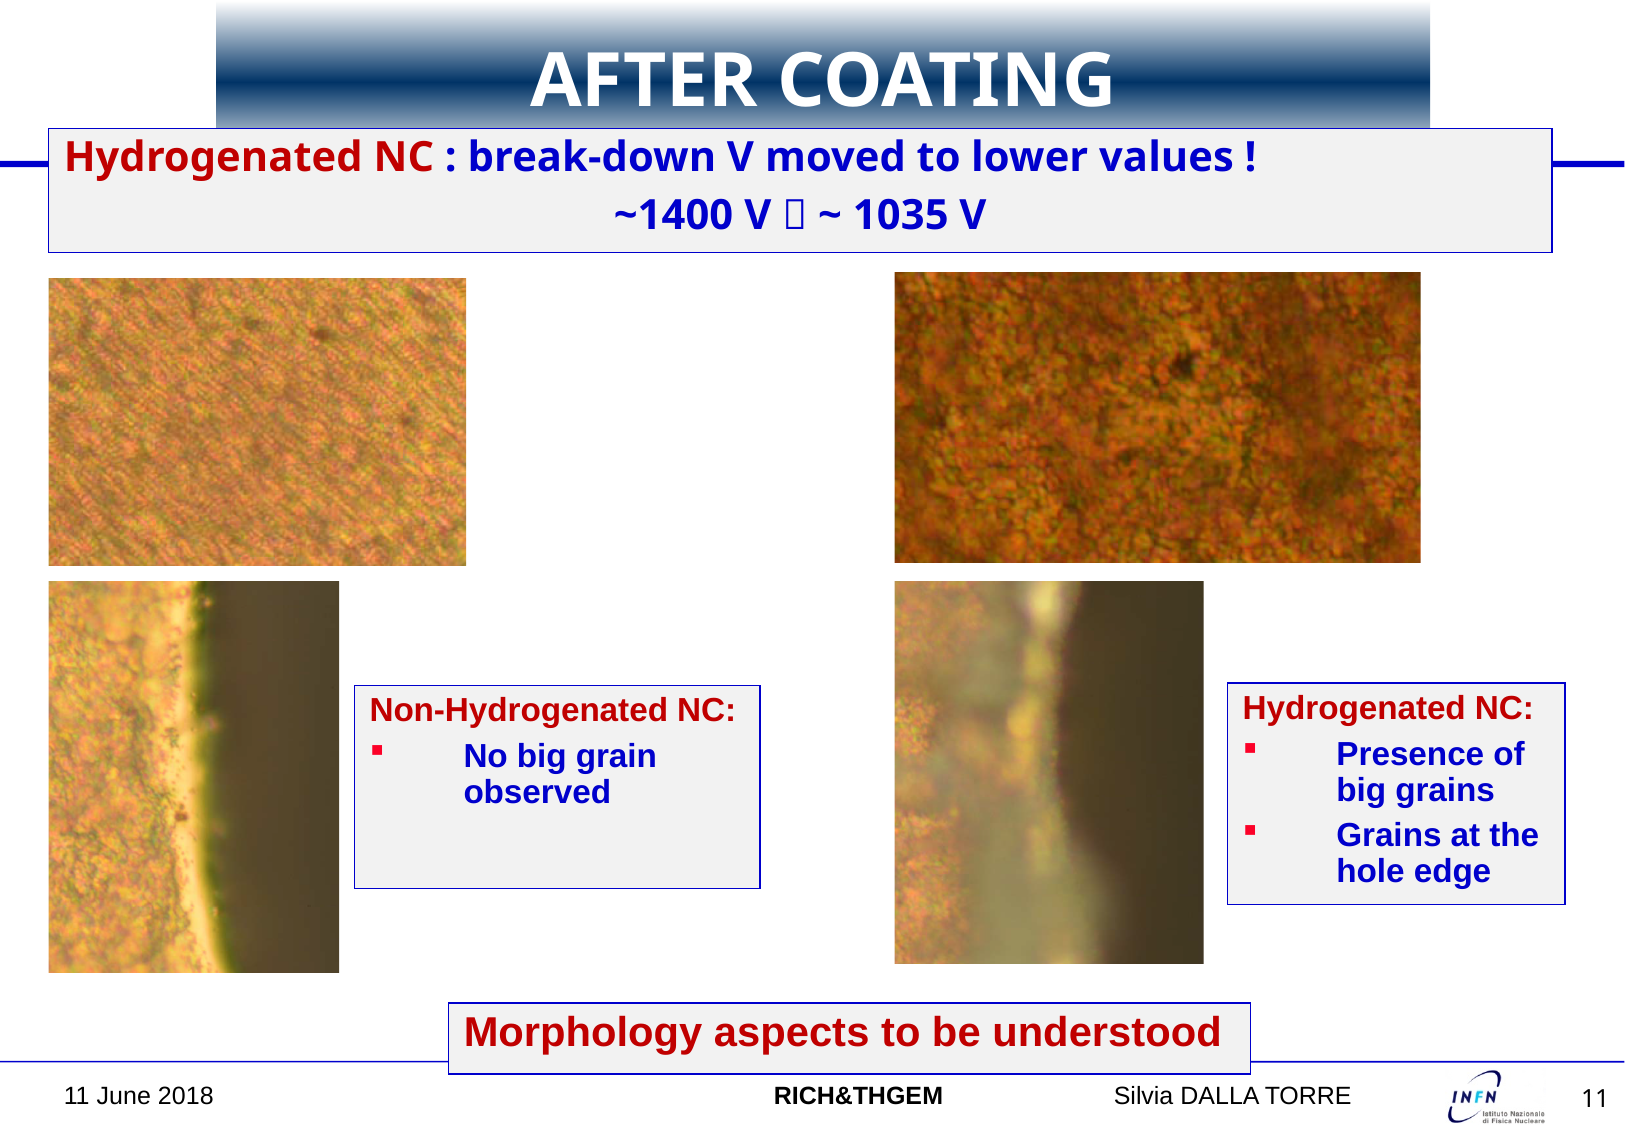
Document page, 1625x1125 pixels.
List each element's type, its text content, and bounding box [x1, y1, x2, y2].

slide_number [48, 1095, 1431, 1125]
picture [48, 277, 467, 566]
text_box Hydrogenated NC: Presence of big grains Grains at the hole edge [1227, 682, 1565, 905]
picture [894, 272, 1421, 564]
picture [48, 580, 340, 973]
text_box Morphology aspects to be understood [448, 1003, 1251, 1074]
title AFTER COATING [216, 1, 1431, 128]
text_box Hydrogenated NC : break-down V moved to lower values ! ~1400 V  ~ 1035 V [48, 128, 1552, 253]
picture [1445, 1068, 1546, 1125]
text_box Non-Hydrogenated NC: No big grain observed [354, 685, 760, 889]
picture [894, 581, 1204, 965]
